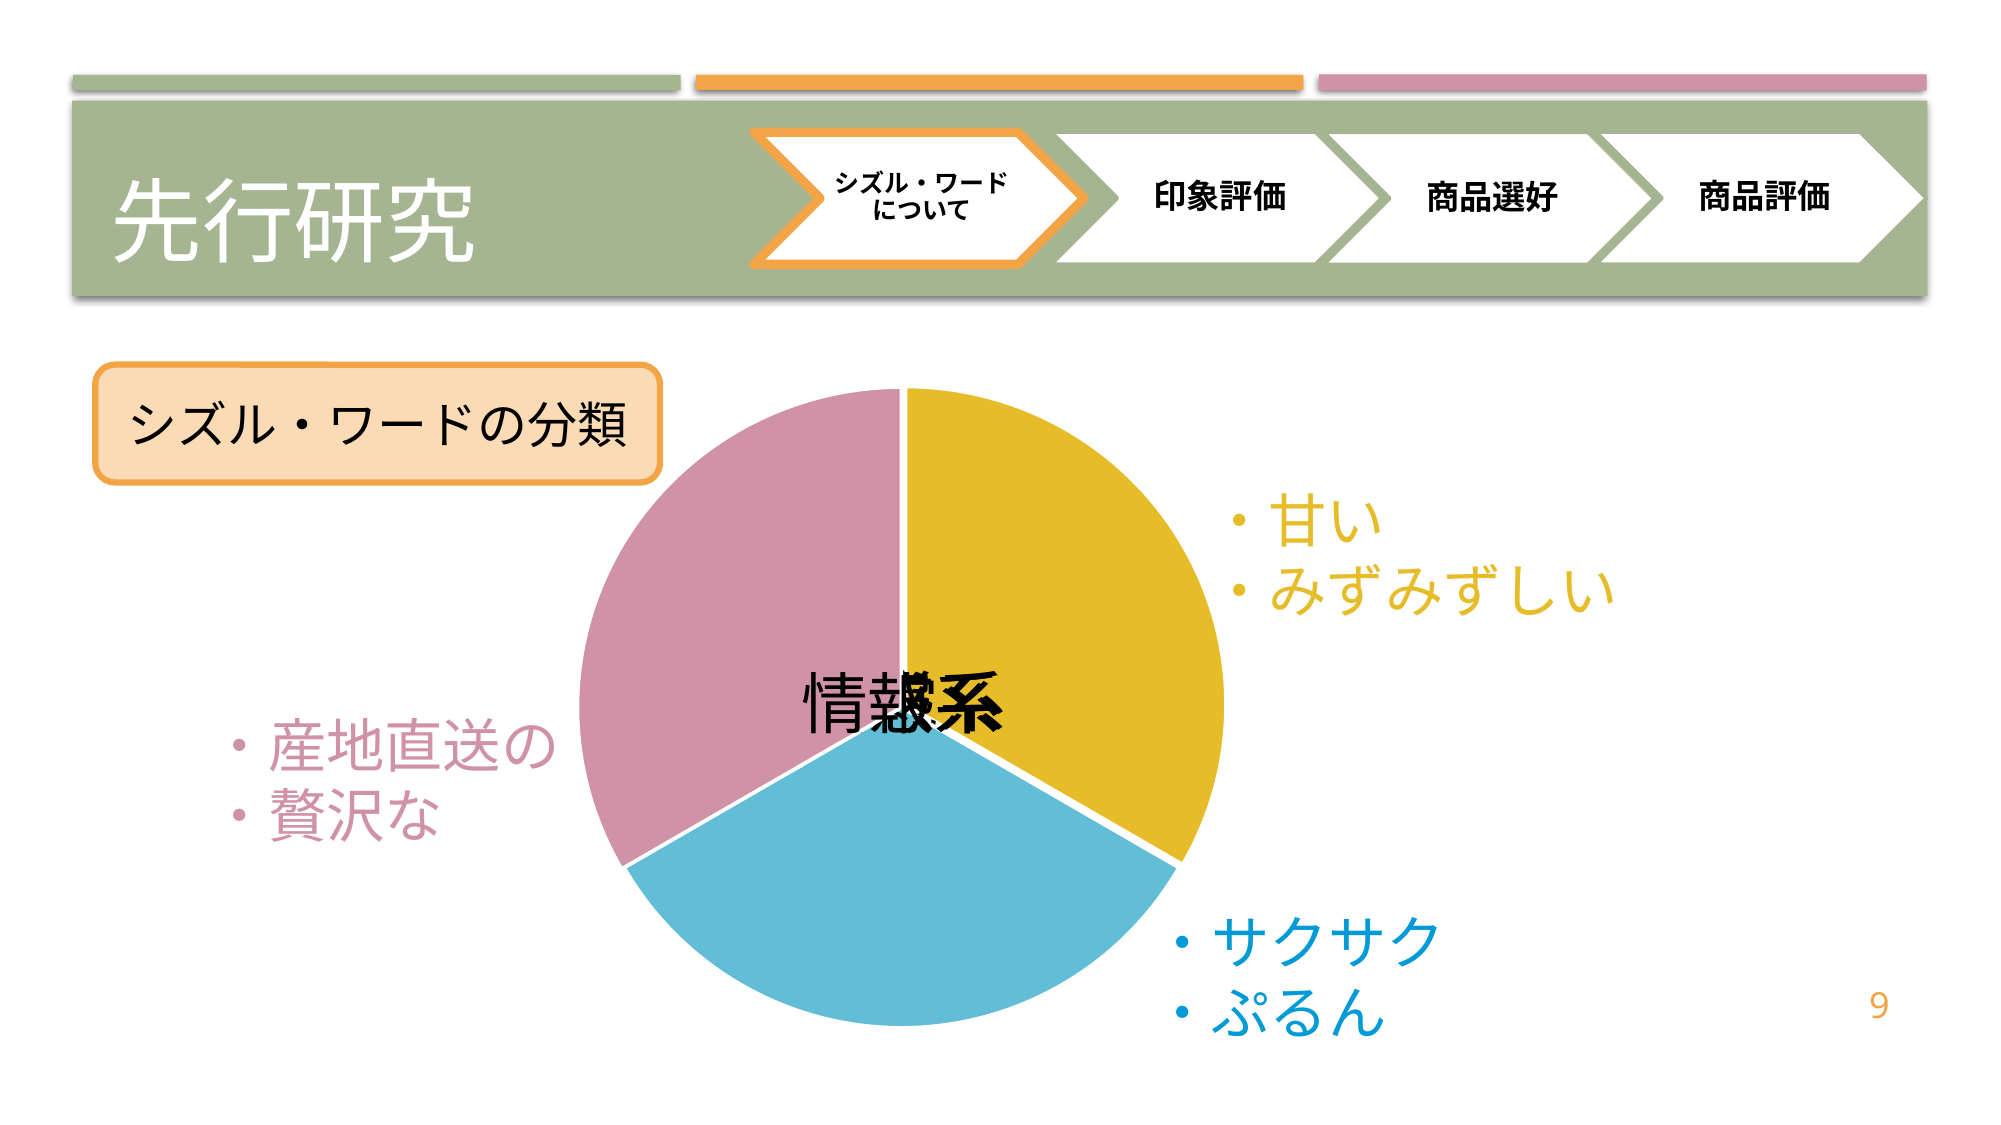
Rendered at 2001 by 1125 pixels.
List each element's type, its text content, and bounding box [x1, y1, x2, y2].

text_box シズル・ワードの分類 [93, 362, 447, 485]
text_box ・甘い ・みずみずしい [1384, 477, 1638, 632]
slide_number 9 [1732, 977, 1905, 1037]
title 先行研究 [95, 115, 1905, 282]
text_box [728, 131, 1953, 266]
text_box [453, 317, 1379, 1081]
text_box ・サクサク ・ぷるん [1384, 898, 1460, 1054]
text_box ・産地直送の ・贅沢な [195, 701, 447, 857]
